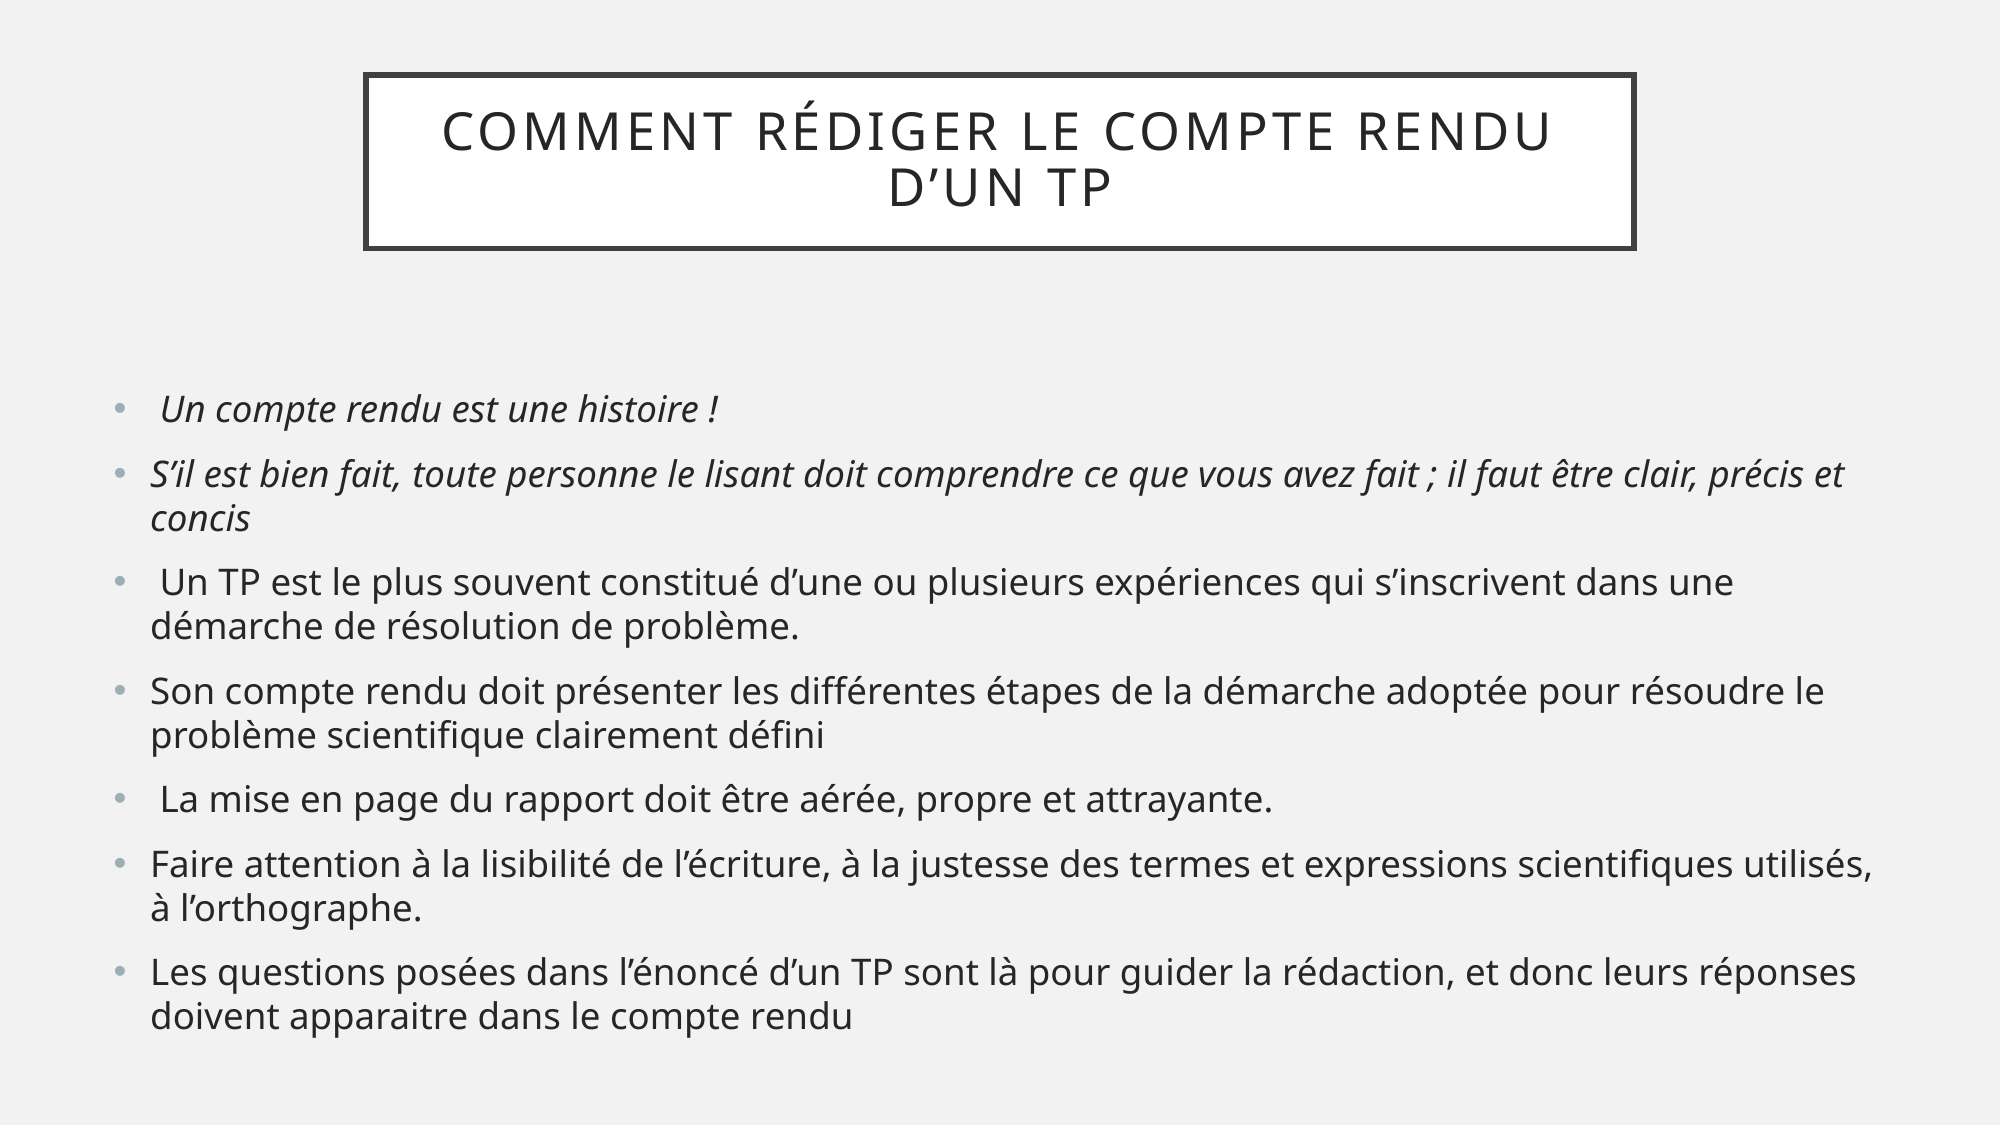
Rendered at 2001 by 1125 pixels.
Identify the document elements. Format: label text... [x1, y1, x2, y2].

title Comment rédiger le compte rendu d’un TP [363, 72, 1637, 251]
list Un compte rendu est une histoire ! S’il est bien fait, toute personne le lisant doit comprendre ce que vous avez fait ; il faut être clair, précis et concis Un TP est le plus souvent constitué d’une ou plusieurs expériences qui s’inscrivent dans une démarche de résolution de problème. Son compte rendu doit présenter les différentes étapes de la démarche adoptée pour résoudre le problème scientifique clairement défini La mise en page du rapport doit être aérée, propre et attrayante. Faire attention à la lisibilité de l’écriture, à la justesse des termes et expressions scientifiques utilisés, à l’orthographe. Les questions posées dans l’énoncé d’un TP sont là pour guider la rédaction, et donc leurs réponses doivent apparaitre dans le compte rendu [98, 314, 1906, 1046]
